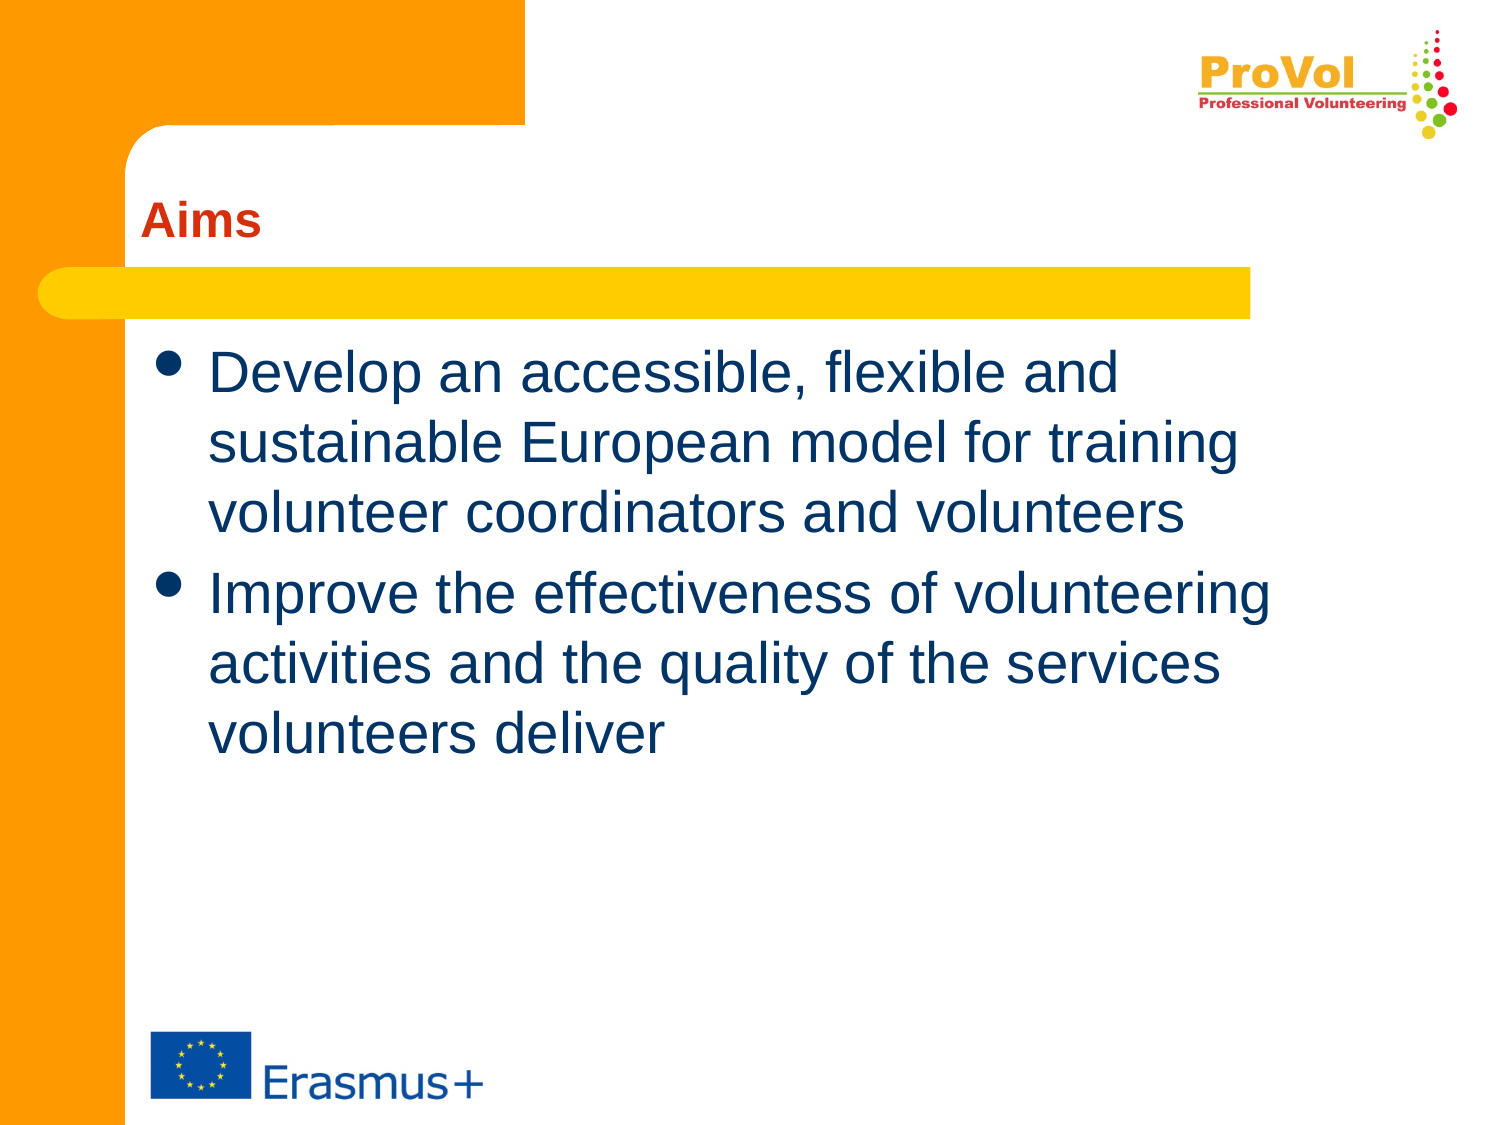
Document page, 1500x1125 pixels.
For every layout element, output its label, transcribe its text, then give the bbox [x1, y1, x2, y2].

picture [131, 1012, 502, 1118]
title Aims [125, 125, 1199, 256]
picture [1198, 30, 1457, 139]
list Develop an accessible, flexible and sustainable European model for training volunteer coordinators and volunteers Improve the effectiveness of volunteering activities and the quality of the services volunteers deliver [137, 326, 1400, 999]
